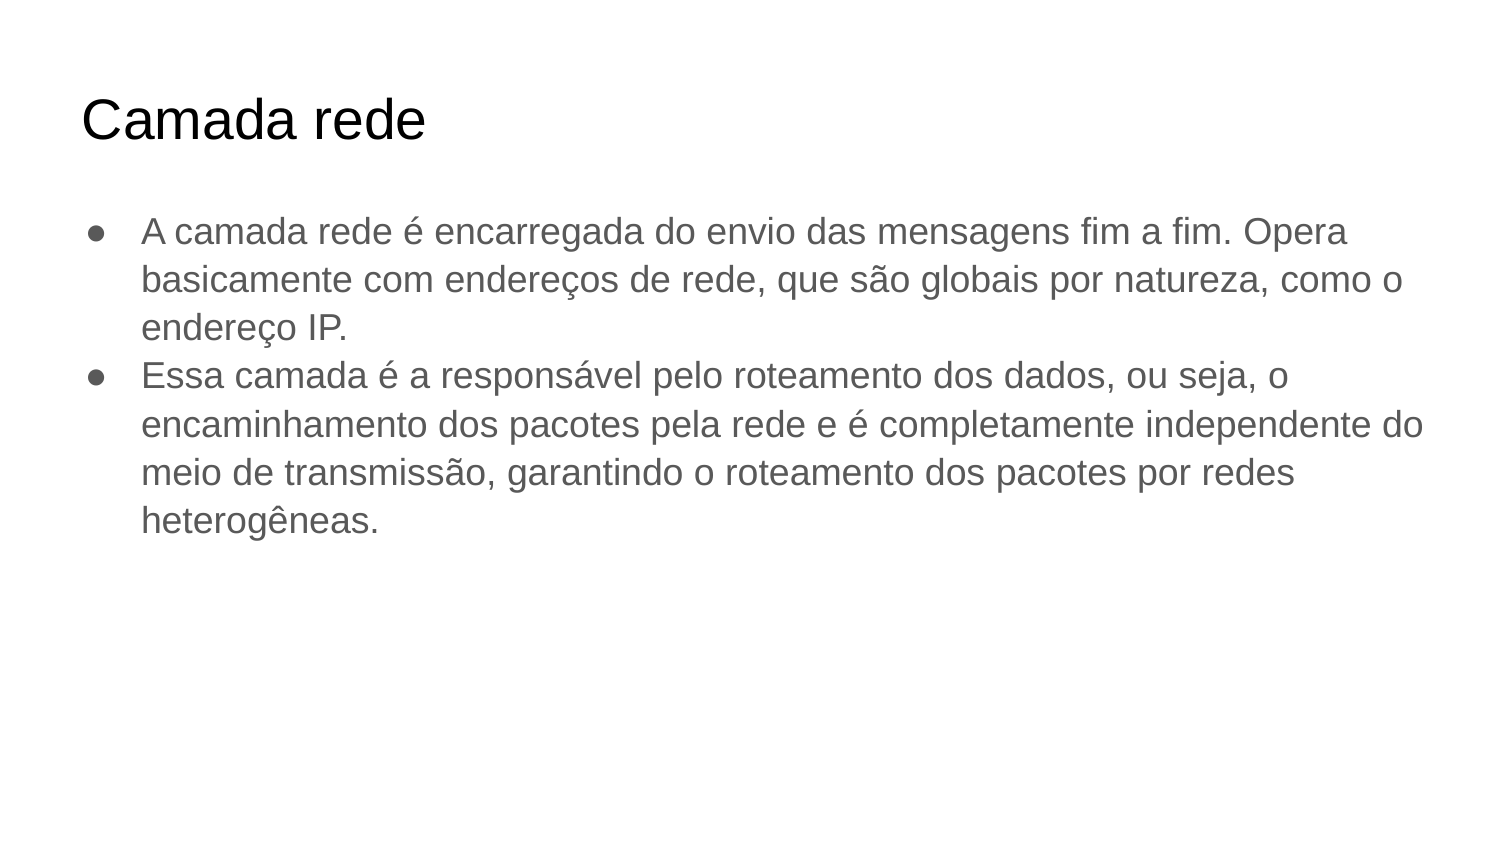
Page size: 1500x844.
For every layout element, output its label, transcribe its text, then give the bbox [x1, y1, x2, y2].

title Camada rede [51, 72, 1449, 167]
list A camada rede é encarregada do envio das mensagens fim a fim. Opera basicamente com endereços de rede, que são globais por natureza, como o endereço IP. Essa camada é a responsável pelo roteamento dos dados, ou seja, o encaminhamento dos pacotes pela rede e é completamente independente do meio de transmissão, garantindo o roteamento dos pacotes por redes heterogêneas. [51, 189, 1449, 750]
